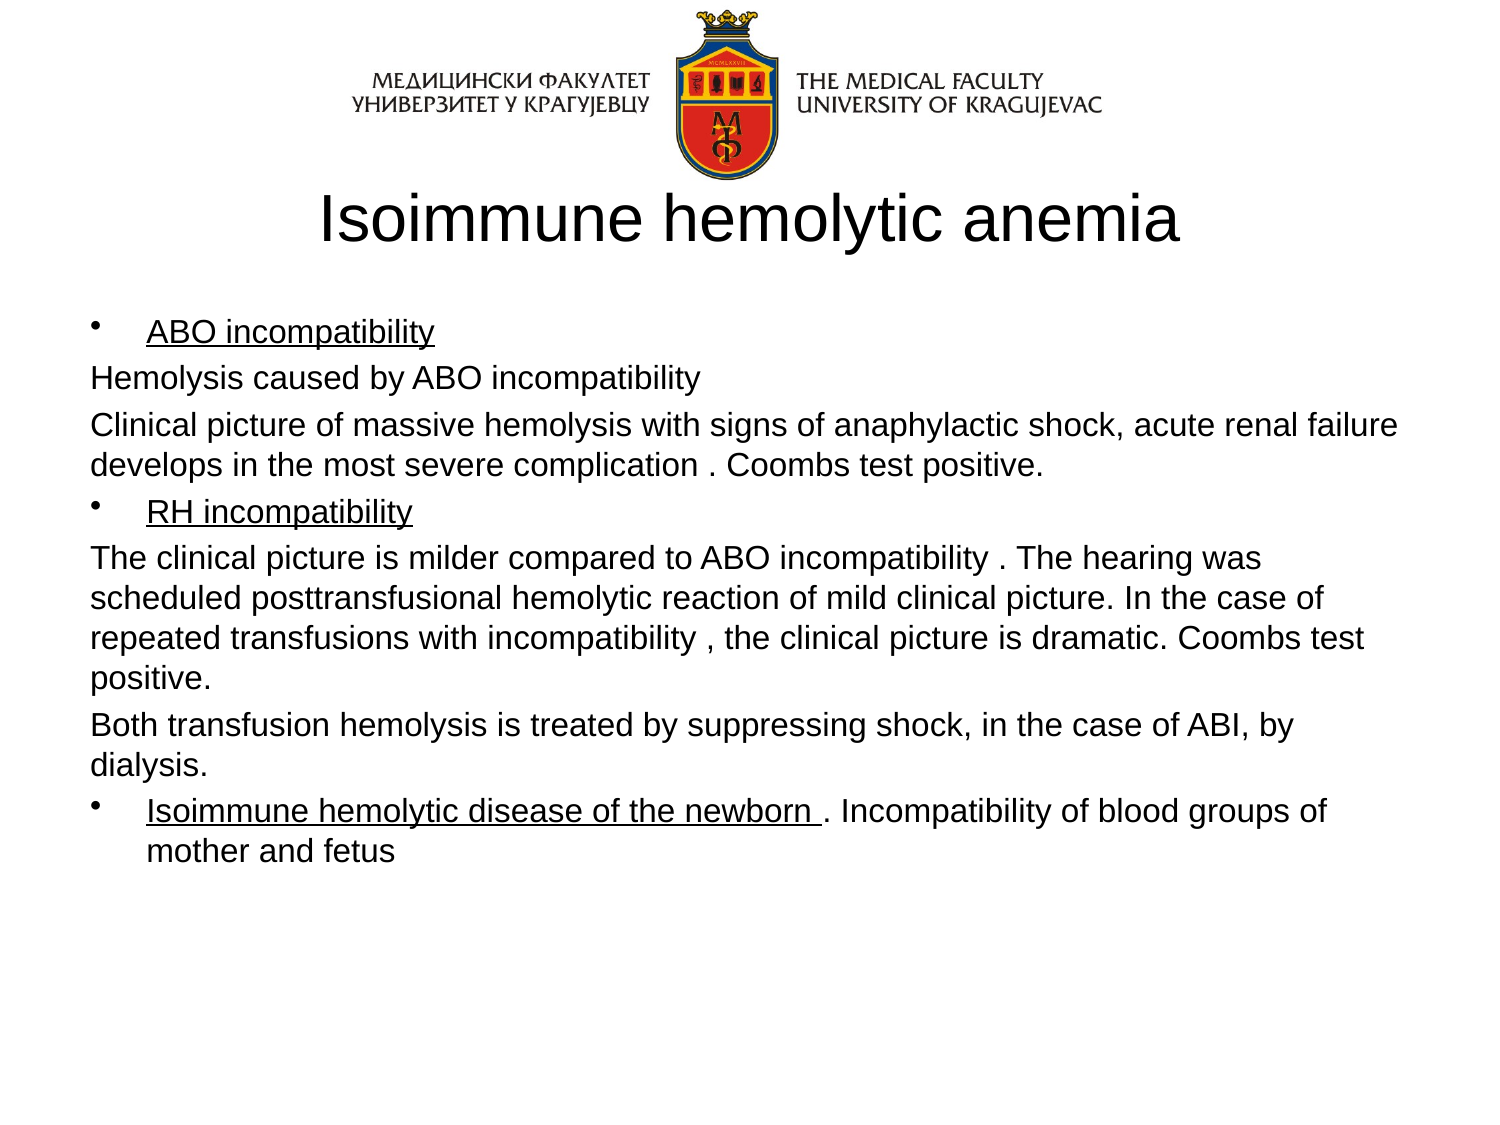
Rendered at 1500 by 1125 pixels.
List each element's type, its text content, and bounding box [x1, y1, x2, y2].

title Isoimmune hemolytic anemia [75, 161, 1425, 268]
picture [328, 0, 1125, 161]
list ABO incompatibility Hemolysis caused by ABO incompatibility Clinical picture of massive hemolysis with signs of anaphylactic shock, acute renal failure develops in the most severe complication . Coombs test positive. RH incompatibility The clinical picture is milder compared to ABO incompatibility . The hearing was scheduled posttransfusional hemolytic reaction of mild clinical picture. In the case of repeated transfusions with incompatibility , the clinical picture is dramatic. Coombs test positive. Both transfusion hemolysis is treated by suppressing shock, in the case of ABI, by dialysis. Isoimmune hemolytic disease of the newborn . Incompatibility of blood groups of mother and fetus [75, 302, 1425, 986]
